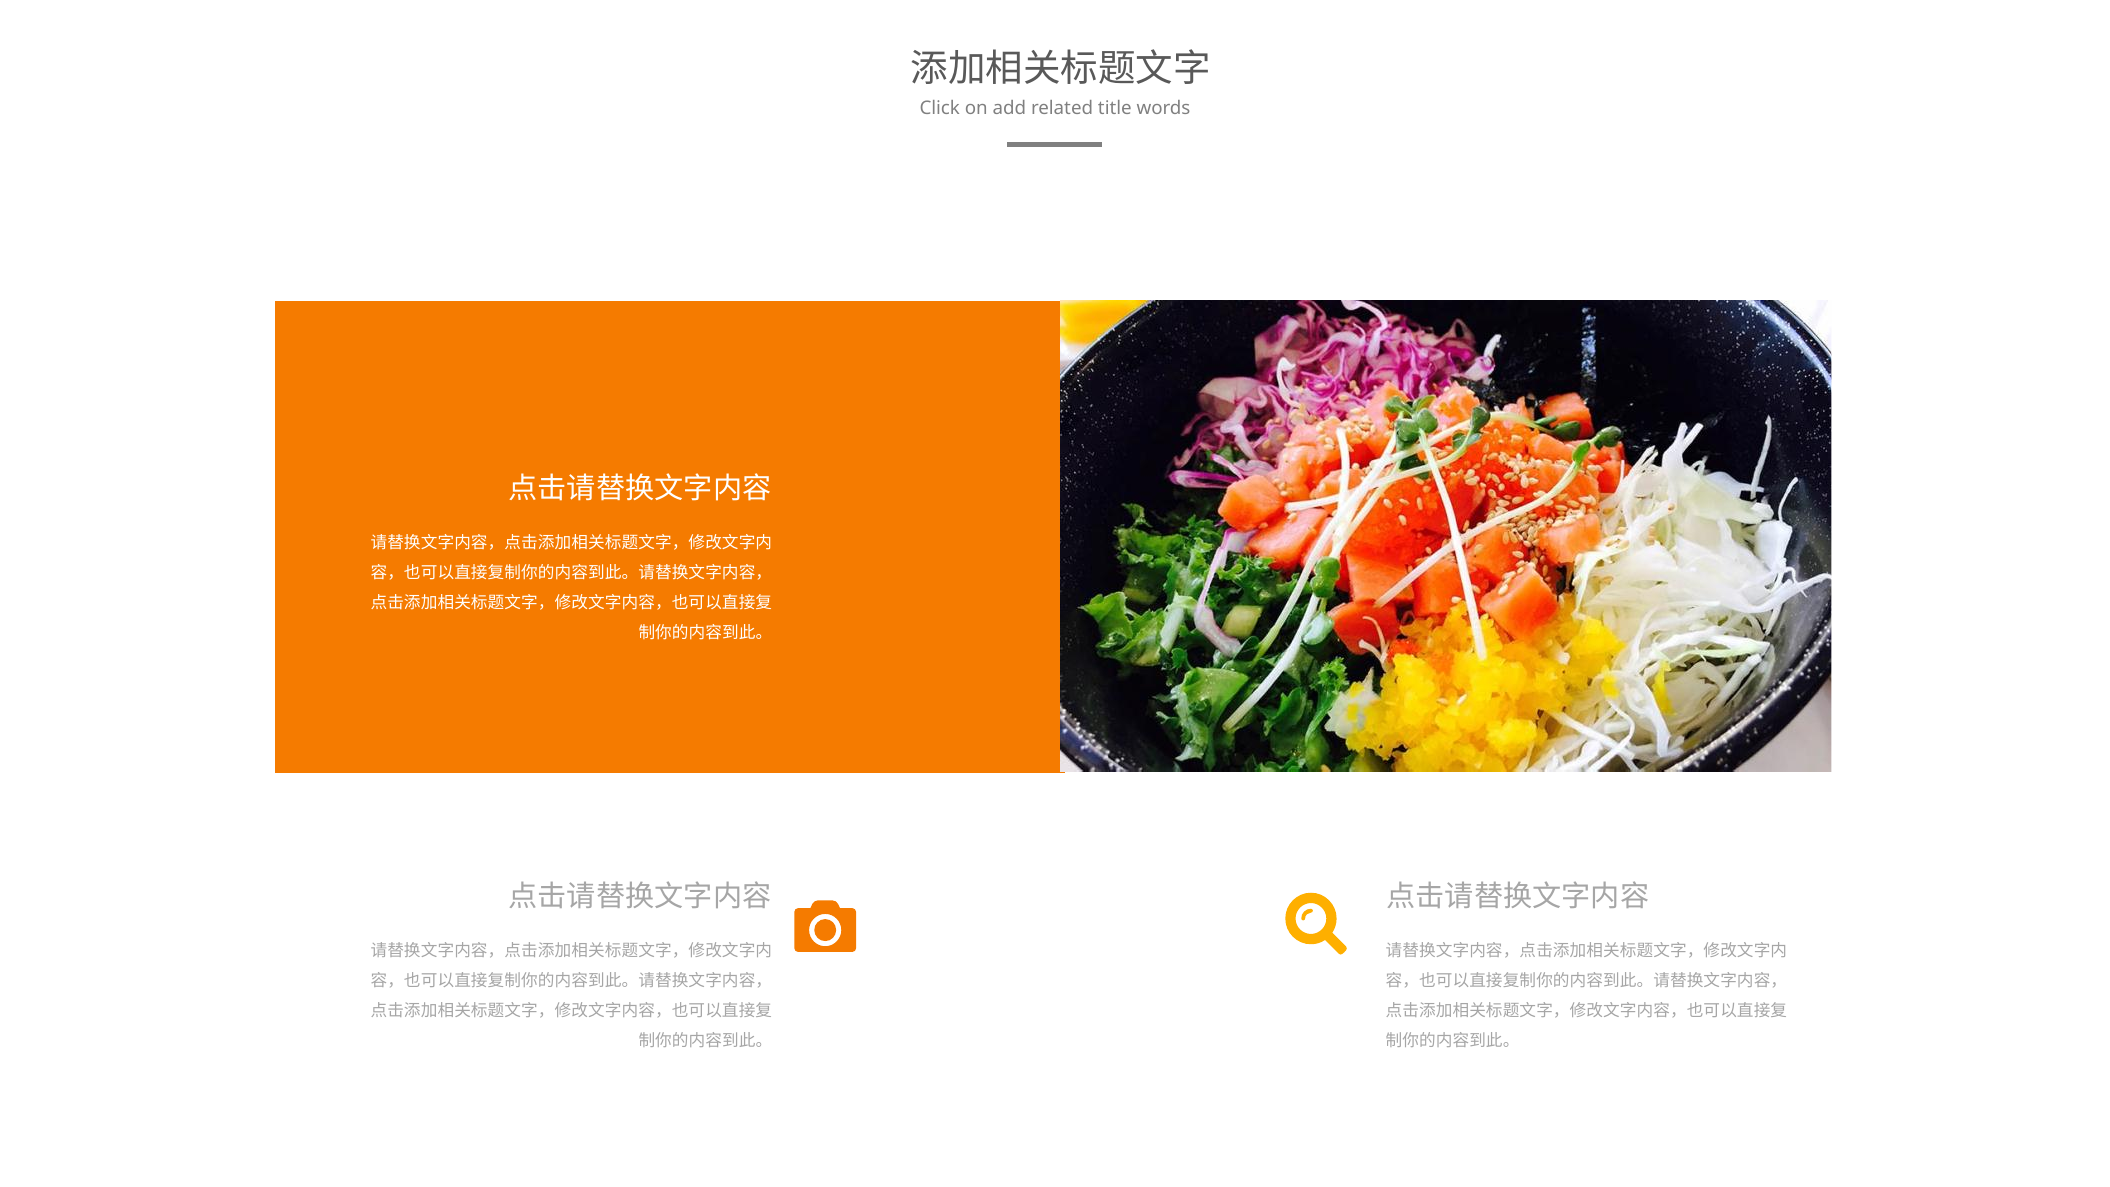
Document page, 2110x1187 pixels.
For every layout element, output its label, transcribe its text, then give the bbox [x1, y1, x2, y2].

text_box 点击请替换文字内容 [491, 461, 788, 513]
text_box Click on add related title words [877, 89, 1232, 124]
text_box 添加相关标题文字 [877, 37, 1245, 95]
text_box 请替换文字内容，点击添加相关标题文字，修改文字内容，也可以直接复制你的内容到此。请替换文字内容，点击添加相关标题文字，修改文字内容，也可以直接复制你的内容到此。 [344, 514, 789, 651]
text_box 点击请替换文字内容 [491, 869, 788, 921]
text_box 请替换文字内容，点击添加相关标题文字，修改文字内容，也可以直接复制你的内容到此。请替换文字内容，点击添加相关标题文字，修改文字内容，也可以直接复制你的内容到此。 [344, 921, 789, 1058]
text_box 请替换文字内容，点击添加相关标题文字，修改文字内容，也可以直接复制你的内容到此。请替换文字内容，点击添加相关标题文字，修改文字内容，也可以直接复制你的内容到此。 [1369, 921, 1814, 1058]
text_box 点击请替换文字内容 [1370, 869, 1667, 921]
text_box [1285, 892, 1347, 955]
text_box [1060, 300, 1832, 772]
text_box [274, 300, 1065, 773]
text_box [794, 900, 857, 952]
